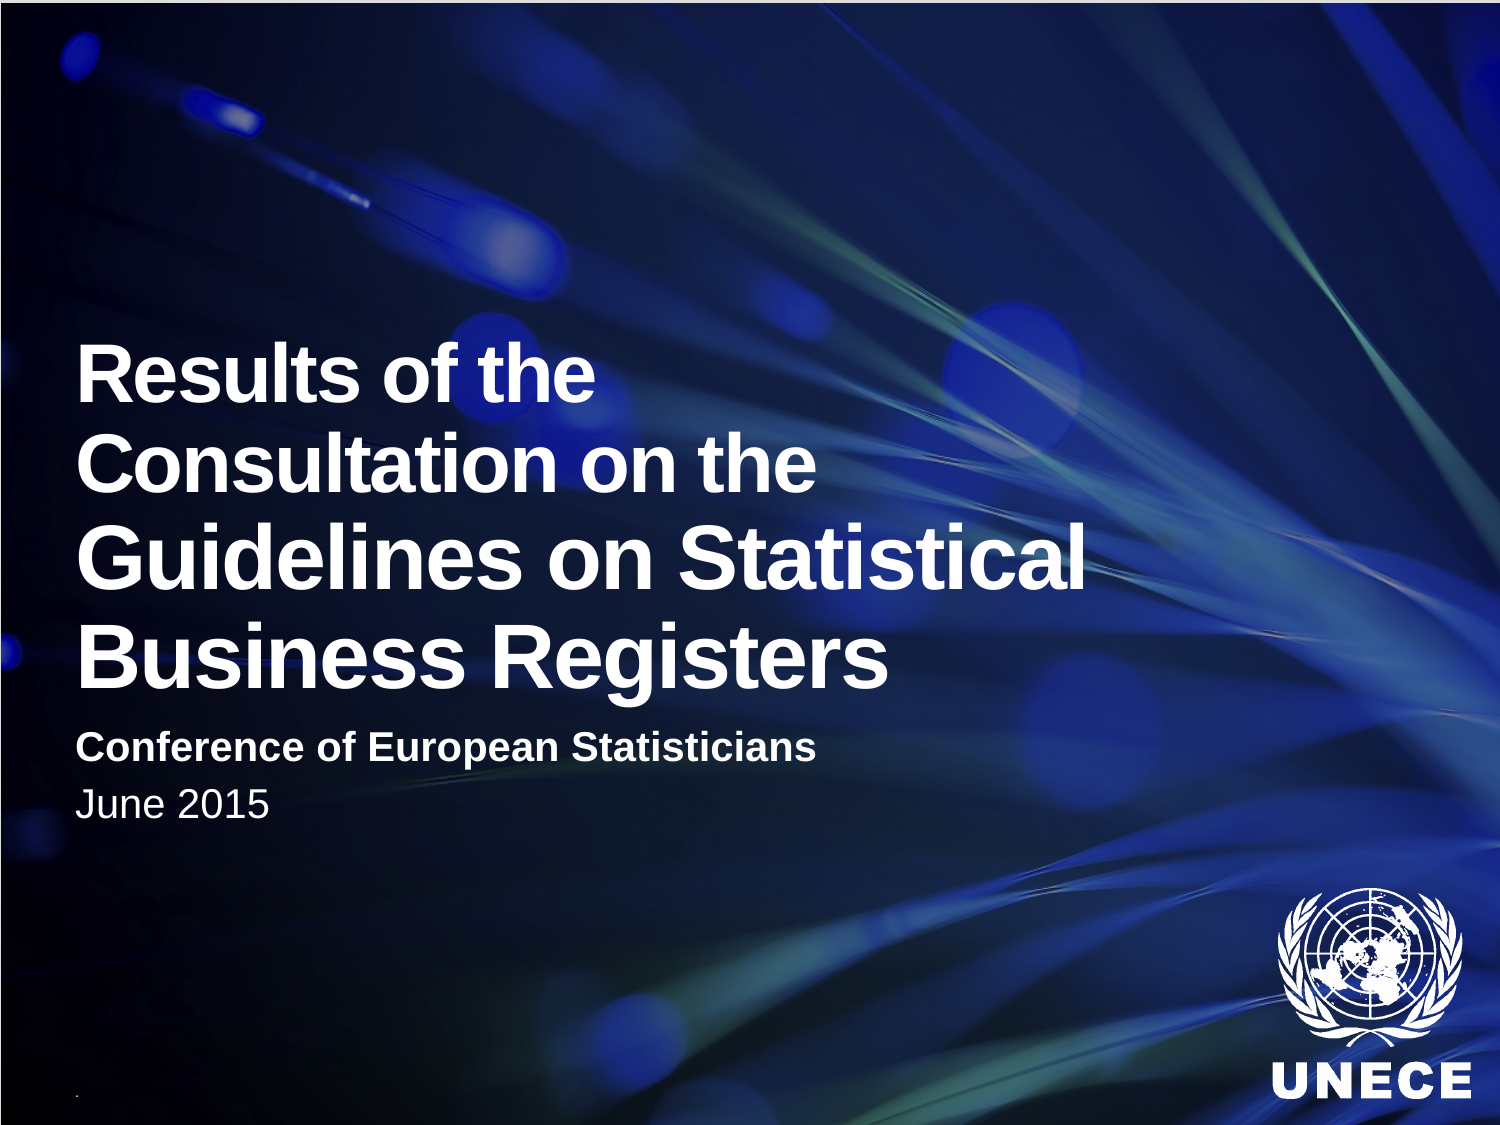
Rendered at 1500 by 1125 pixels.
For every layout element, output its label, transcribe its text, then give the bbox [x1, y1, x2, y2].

subtitle Conference of European Statisticians June 2015 [75, 725, 1200, 920]
picture [1, 3, 1500, 1125]
title Results of the Consultation on the Guidelines on Statistical Business Registers [75, 453, 1200, 709]
